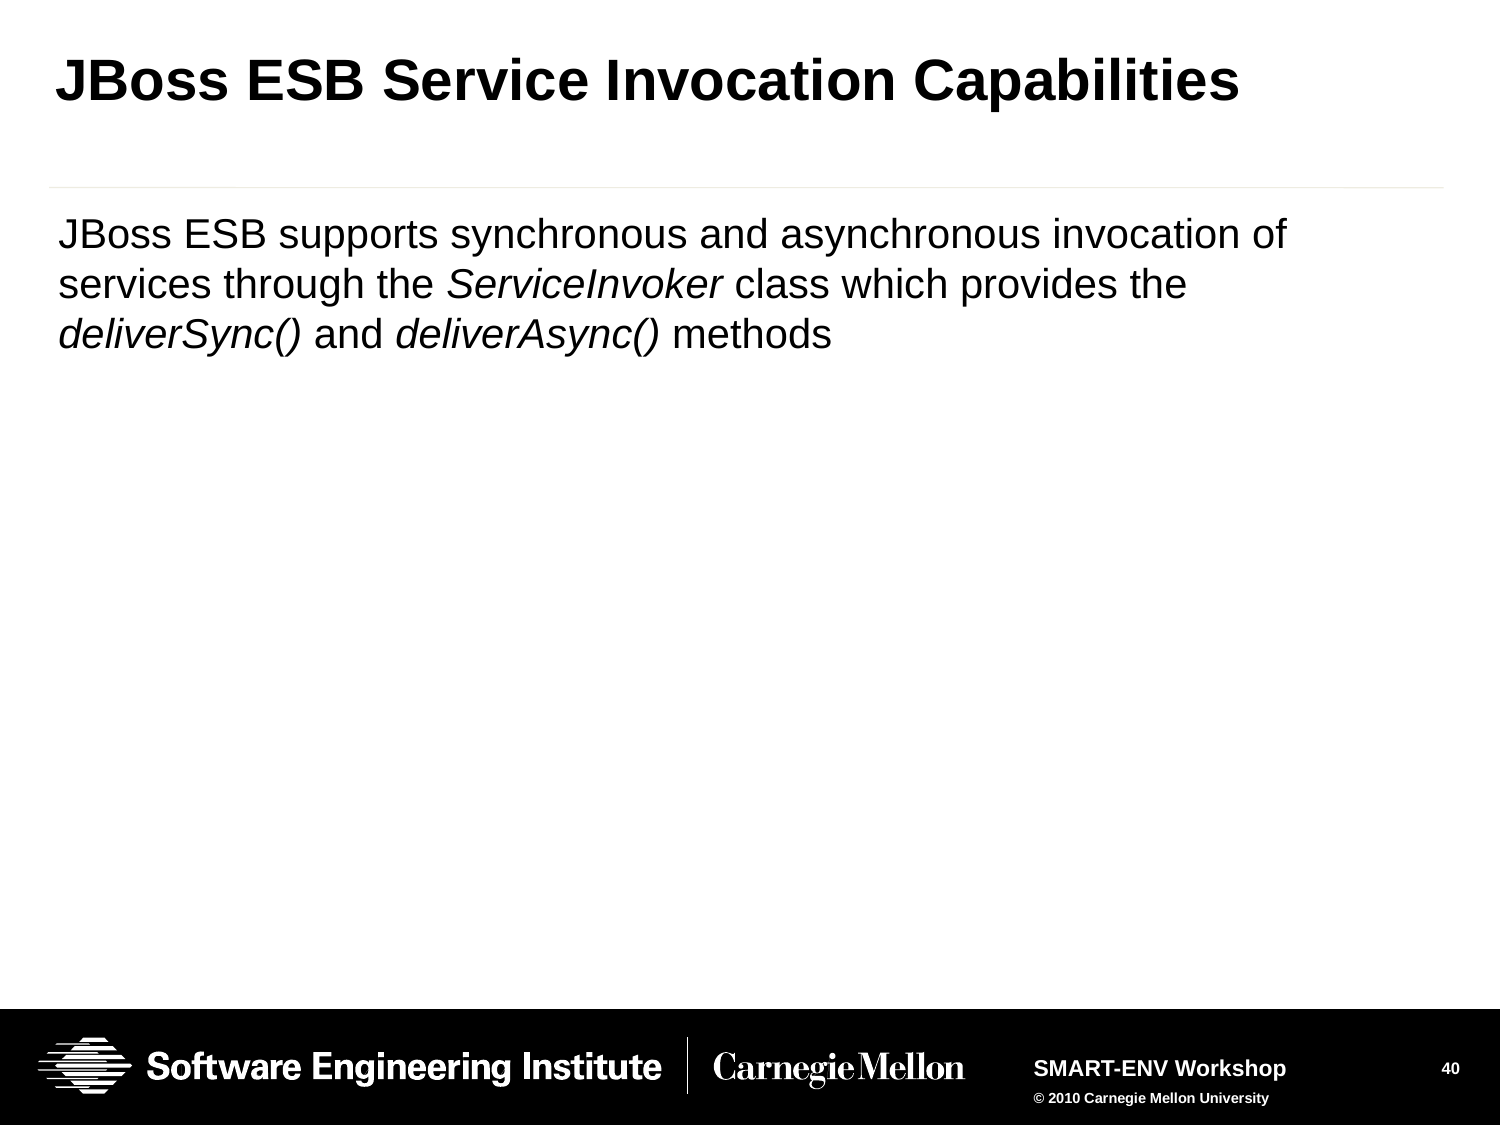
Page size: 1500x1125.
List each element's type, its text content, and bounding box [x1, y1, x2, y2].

list JBoss ESB supports synchronous and asynchronous invocation of services through the ServiceInvoker class which provides the deliverSync() and deliverAsync() methods [58, 206, 1438, 953]
title JBoss ESB Service Invocation Capabilities [55, 49, 1451, 114]
